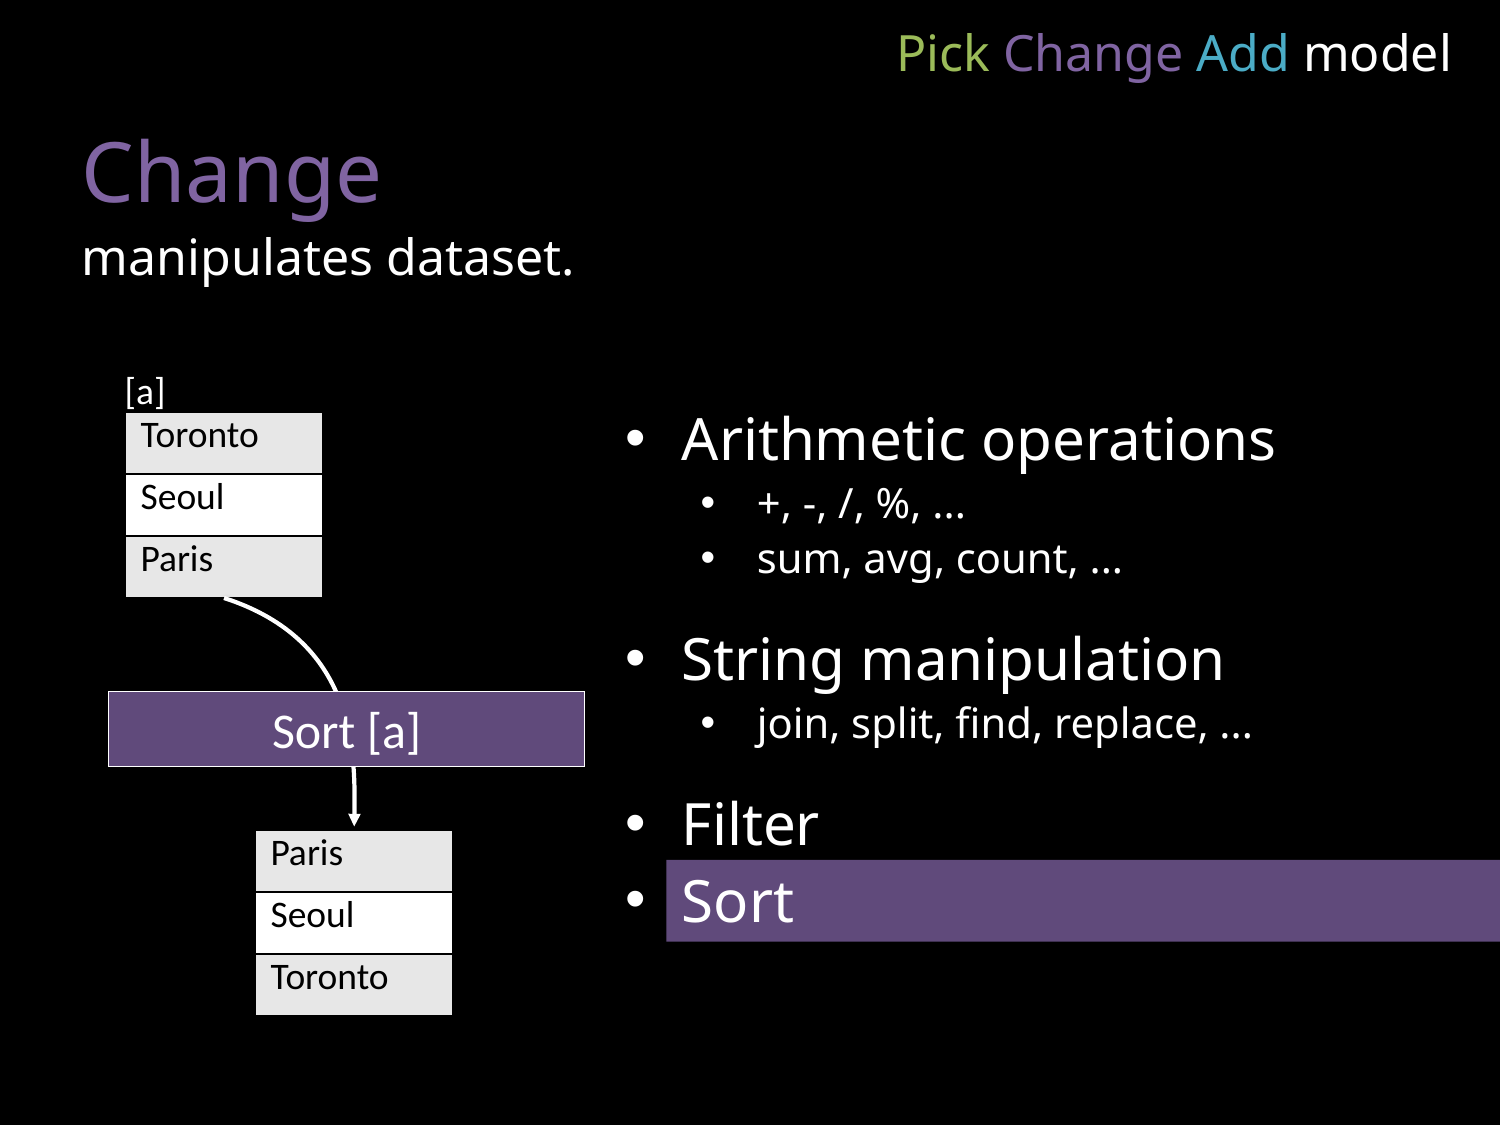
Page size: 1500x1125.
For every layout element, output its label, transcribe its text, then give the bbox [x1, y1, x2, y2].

text_box [1425, 859, 1500, 942]
table_cell Toronto [256, 955, 452, 1015]
table_cell Paris [126, 537, 322, 597]
table_header Paris [256, 831, 452, 891]
text_box Pick Change Add model [122, 14, 1467, 89]
text_box Change manipulates dataset. [67, 102, 1279, 359]
text_box Arithmetic operations +, -, /, %, ... sum, avg, count, ... String manipulation join, split, find, replace, ... Filter Sort [596, 387, 1425, 942]
text_box Sort [a] [108, 691, 585, 767]
text_box [a] [109, 359, 181, 419]
text_box [320, 767, 361, 827]
table_header Toronto [126, 413, 322, 473]
text_box [223, 596, 339, 691]
table_cell Seoul [256, 893, 452, 953]
table_cell Seoul [126, 475, 322, 535]
